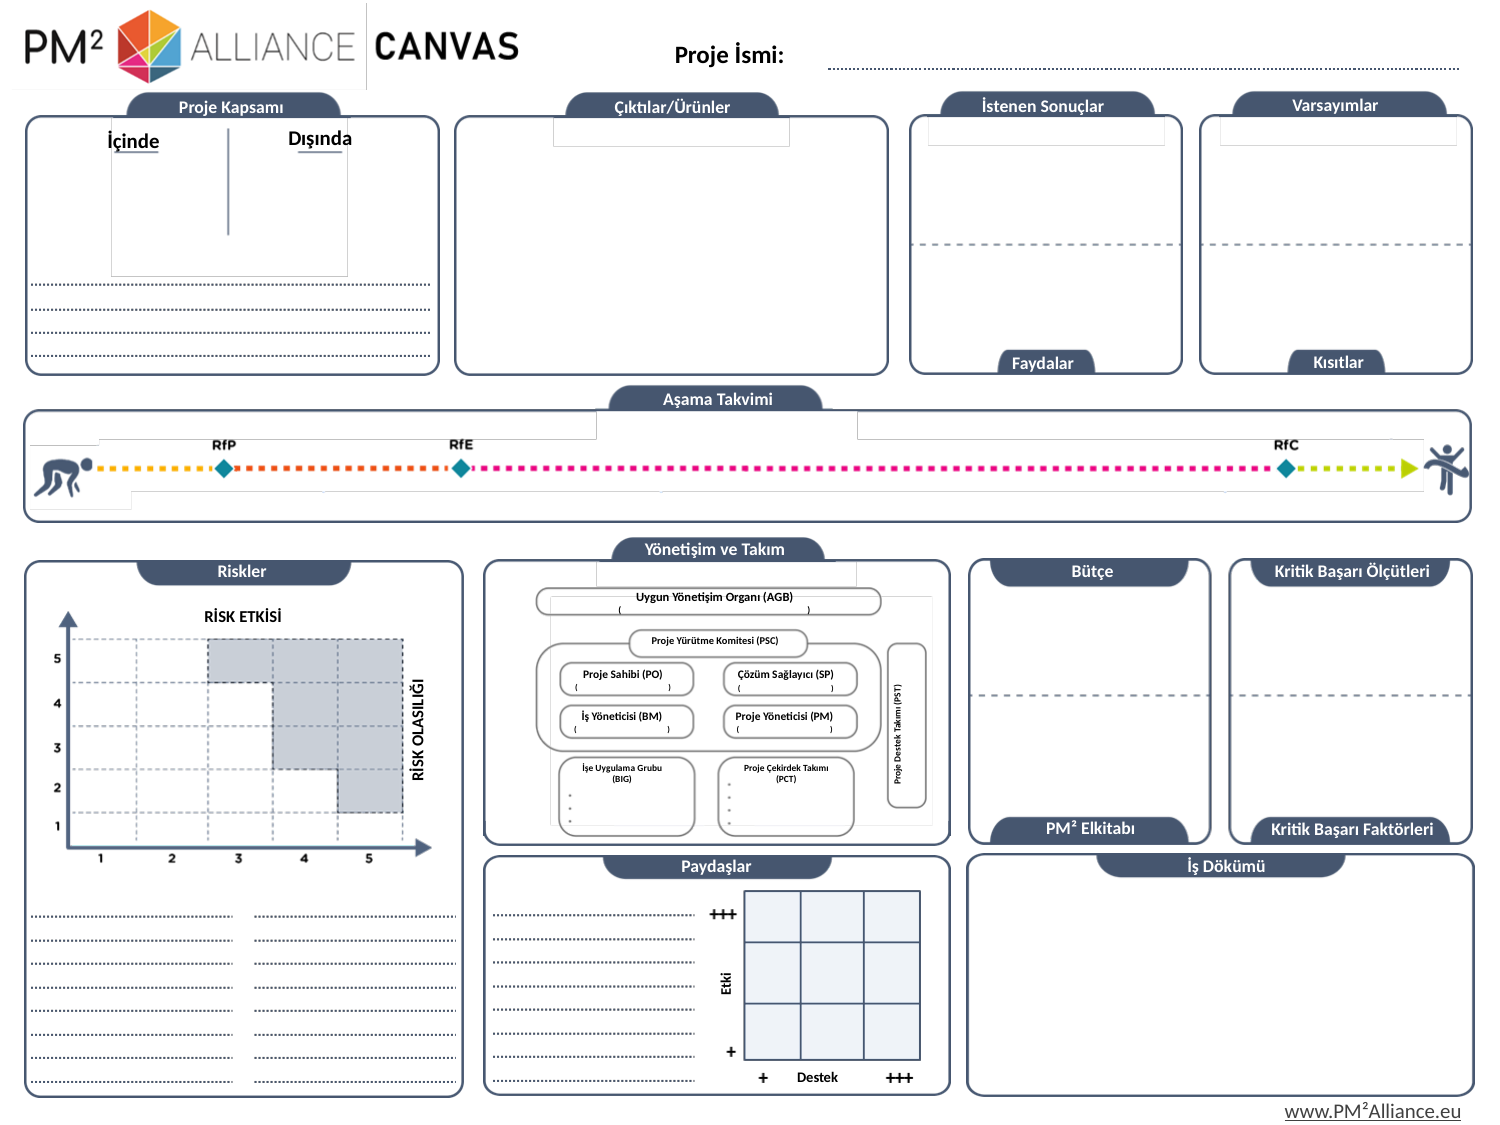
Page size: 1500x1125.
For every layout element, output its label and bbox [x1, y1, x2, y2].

picture [23, 382, 1479, 523]
picture [1199, 88, 1473, 375]
picture [483, 534, 951, 846]
picture [909, 88, 1183, 375]
picture [24, 560, 464, 1098]
picture [11, 3, 889, 376]
picture [483, 855, 951, 1100]
picture [968, 558, 1473, 845]
picture [966, 853, 1475, 1097]
